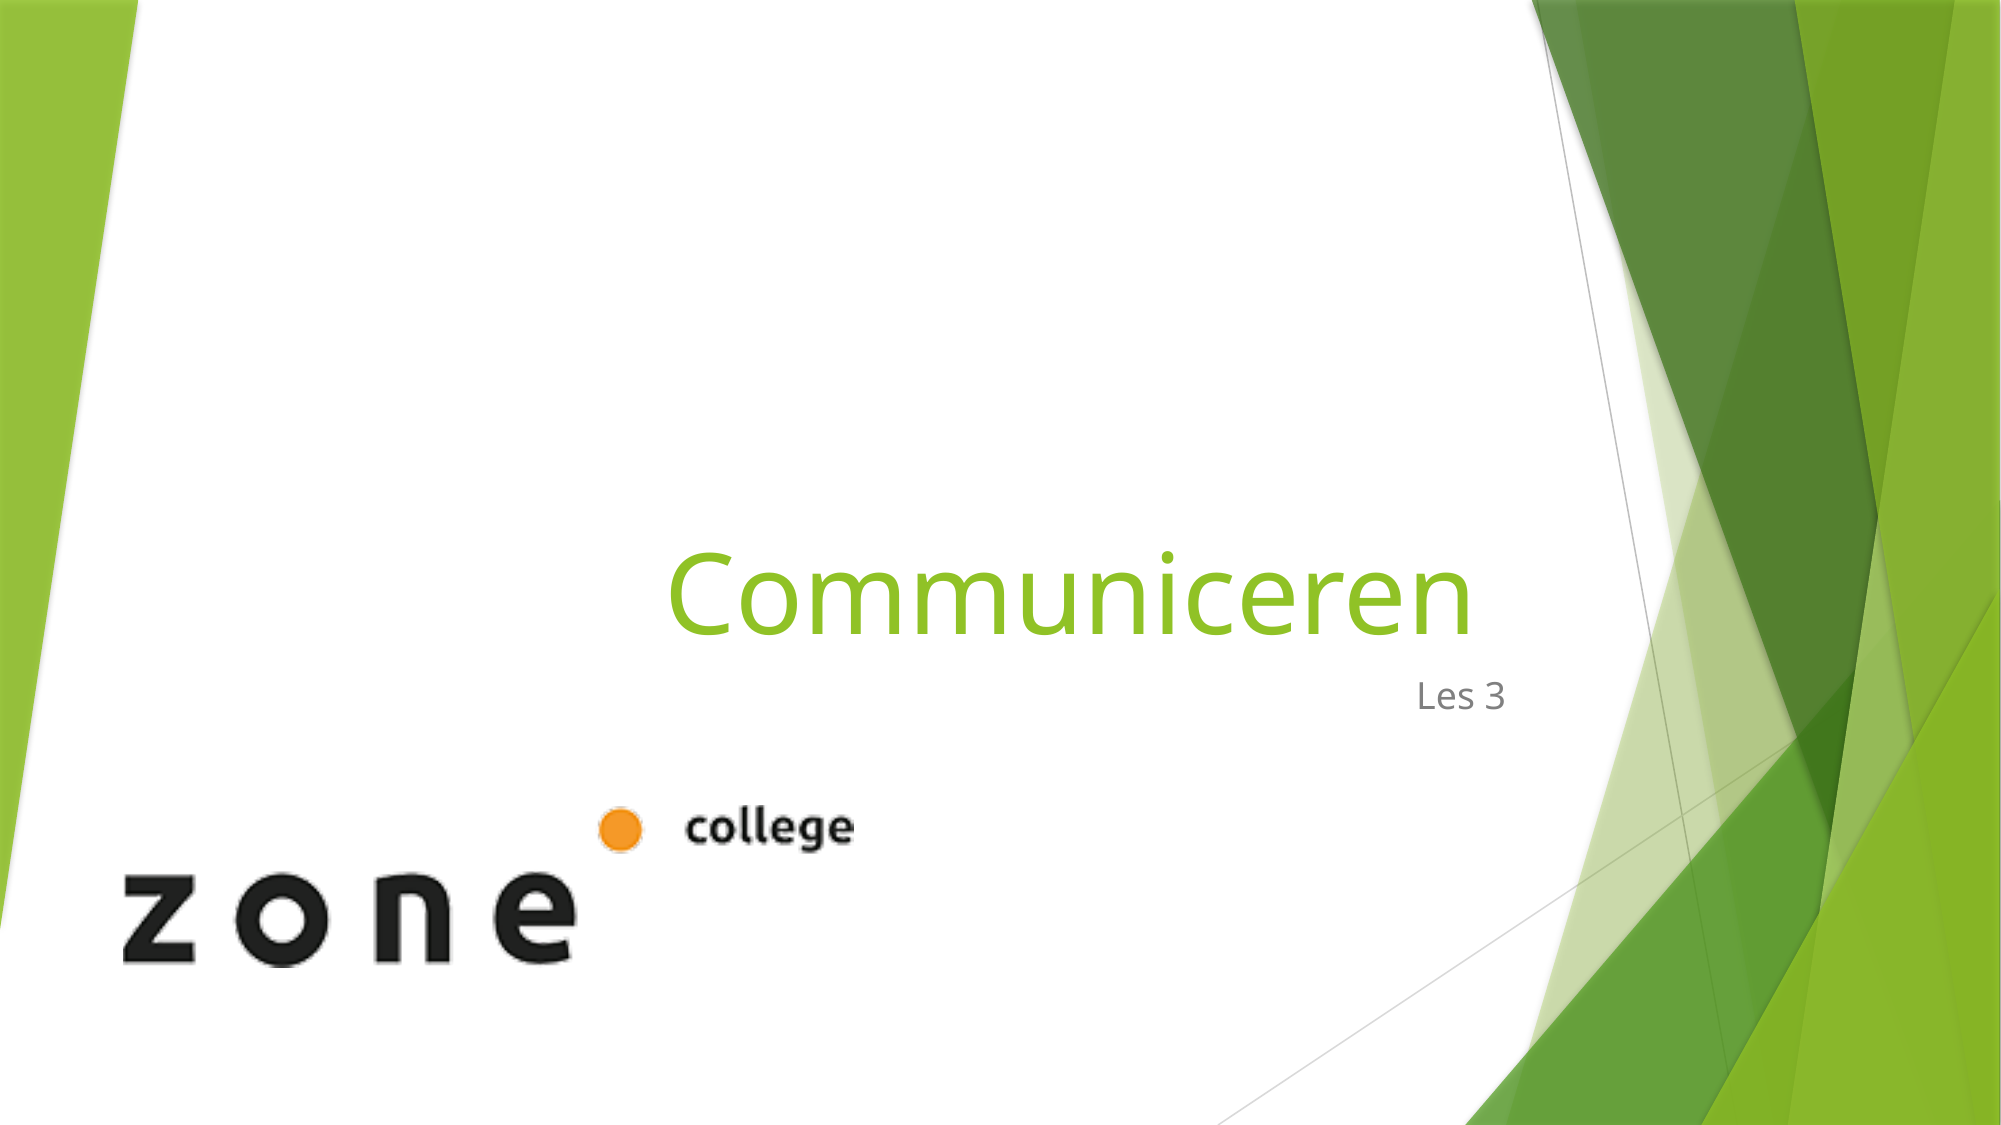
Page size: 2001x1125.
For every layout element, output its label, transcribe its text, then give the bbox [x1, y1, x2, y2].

title Communiceren [247, 394, 1522, 664]
subtitle Les 3 [247, 664, 1522, 845]
picture [122, 804, 855, 968]
